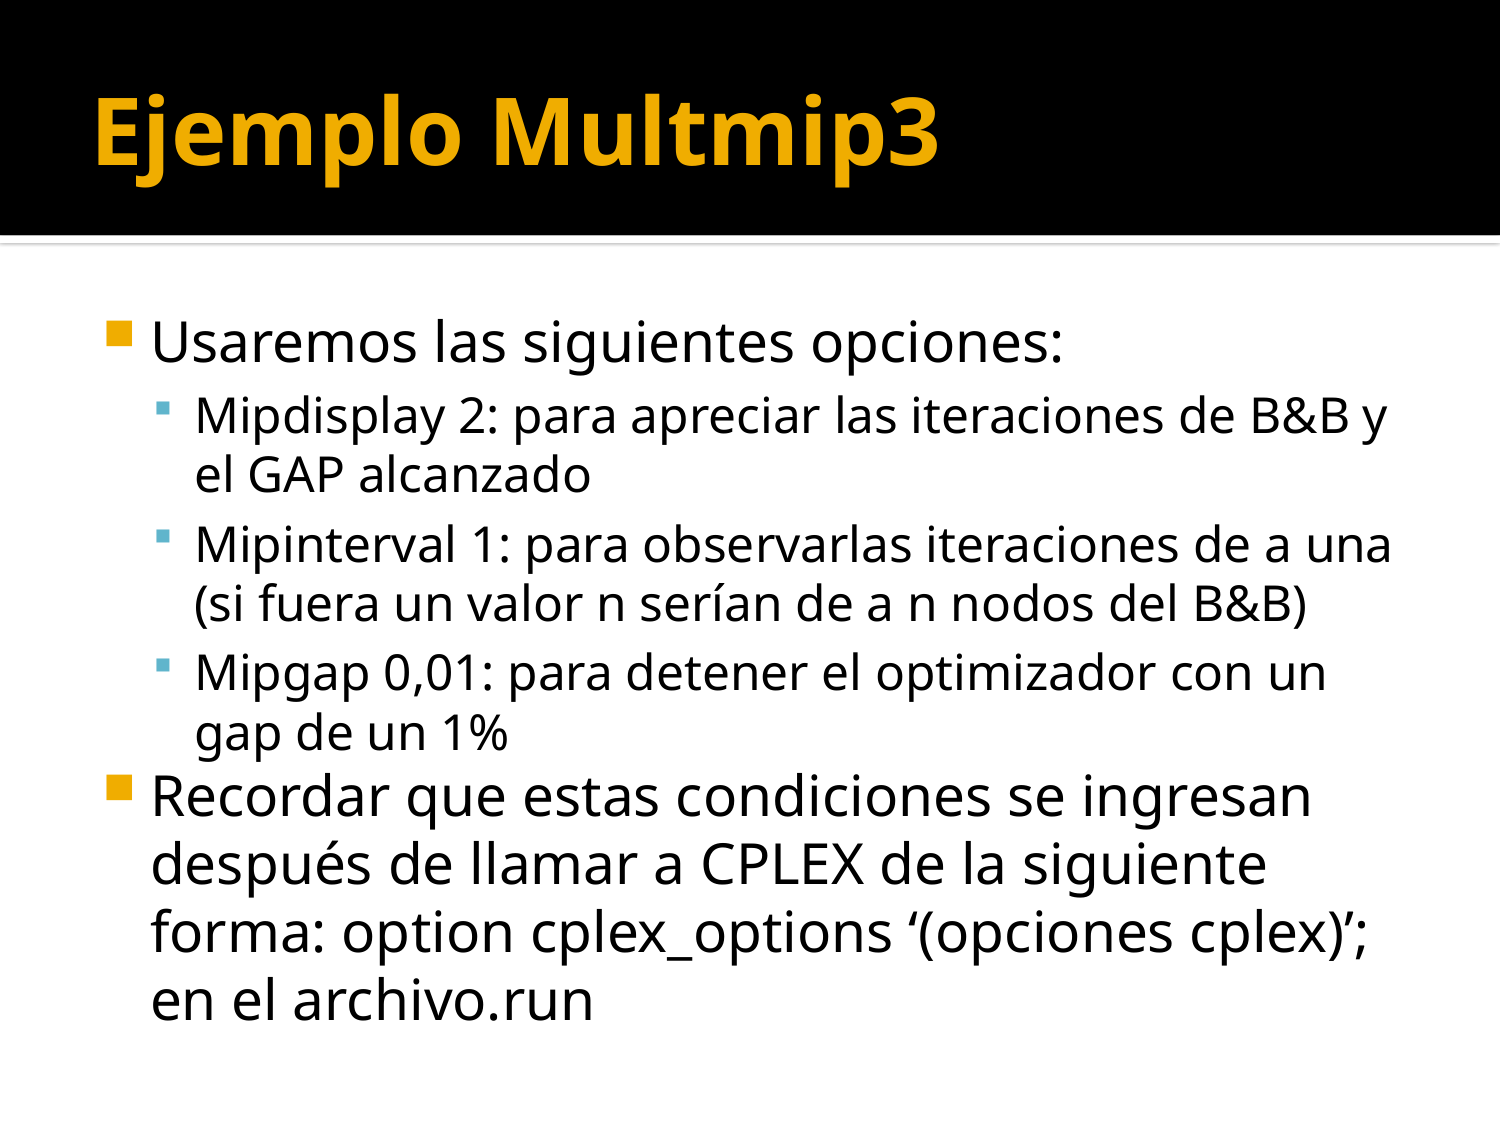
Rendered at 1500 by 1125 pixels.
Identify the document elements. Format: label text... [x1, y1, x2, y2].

title Ejemplo Multmip3 [75, 25, 1425, 231]
list Usaremos las siguientes opciones: Mipdisplay 2: para apreciar las iteraciones de B&B y el GAP alcanzado Mipinterval 1: para observarlas iteraciones de a una (si fuera un valor n serían de a n nodos del B&B) Mipgap 0,01: para detener el optimizador con un gap de un 1% Recordar que estas condiciones se ingresan después de llamar a CPLEX de la siguiente forma: option cplex_options ‘(opciones cplex)’; en el archivo.run [75, 291, 1425, 1050]
